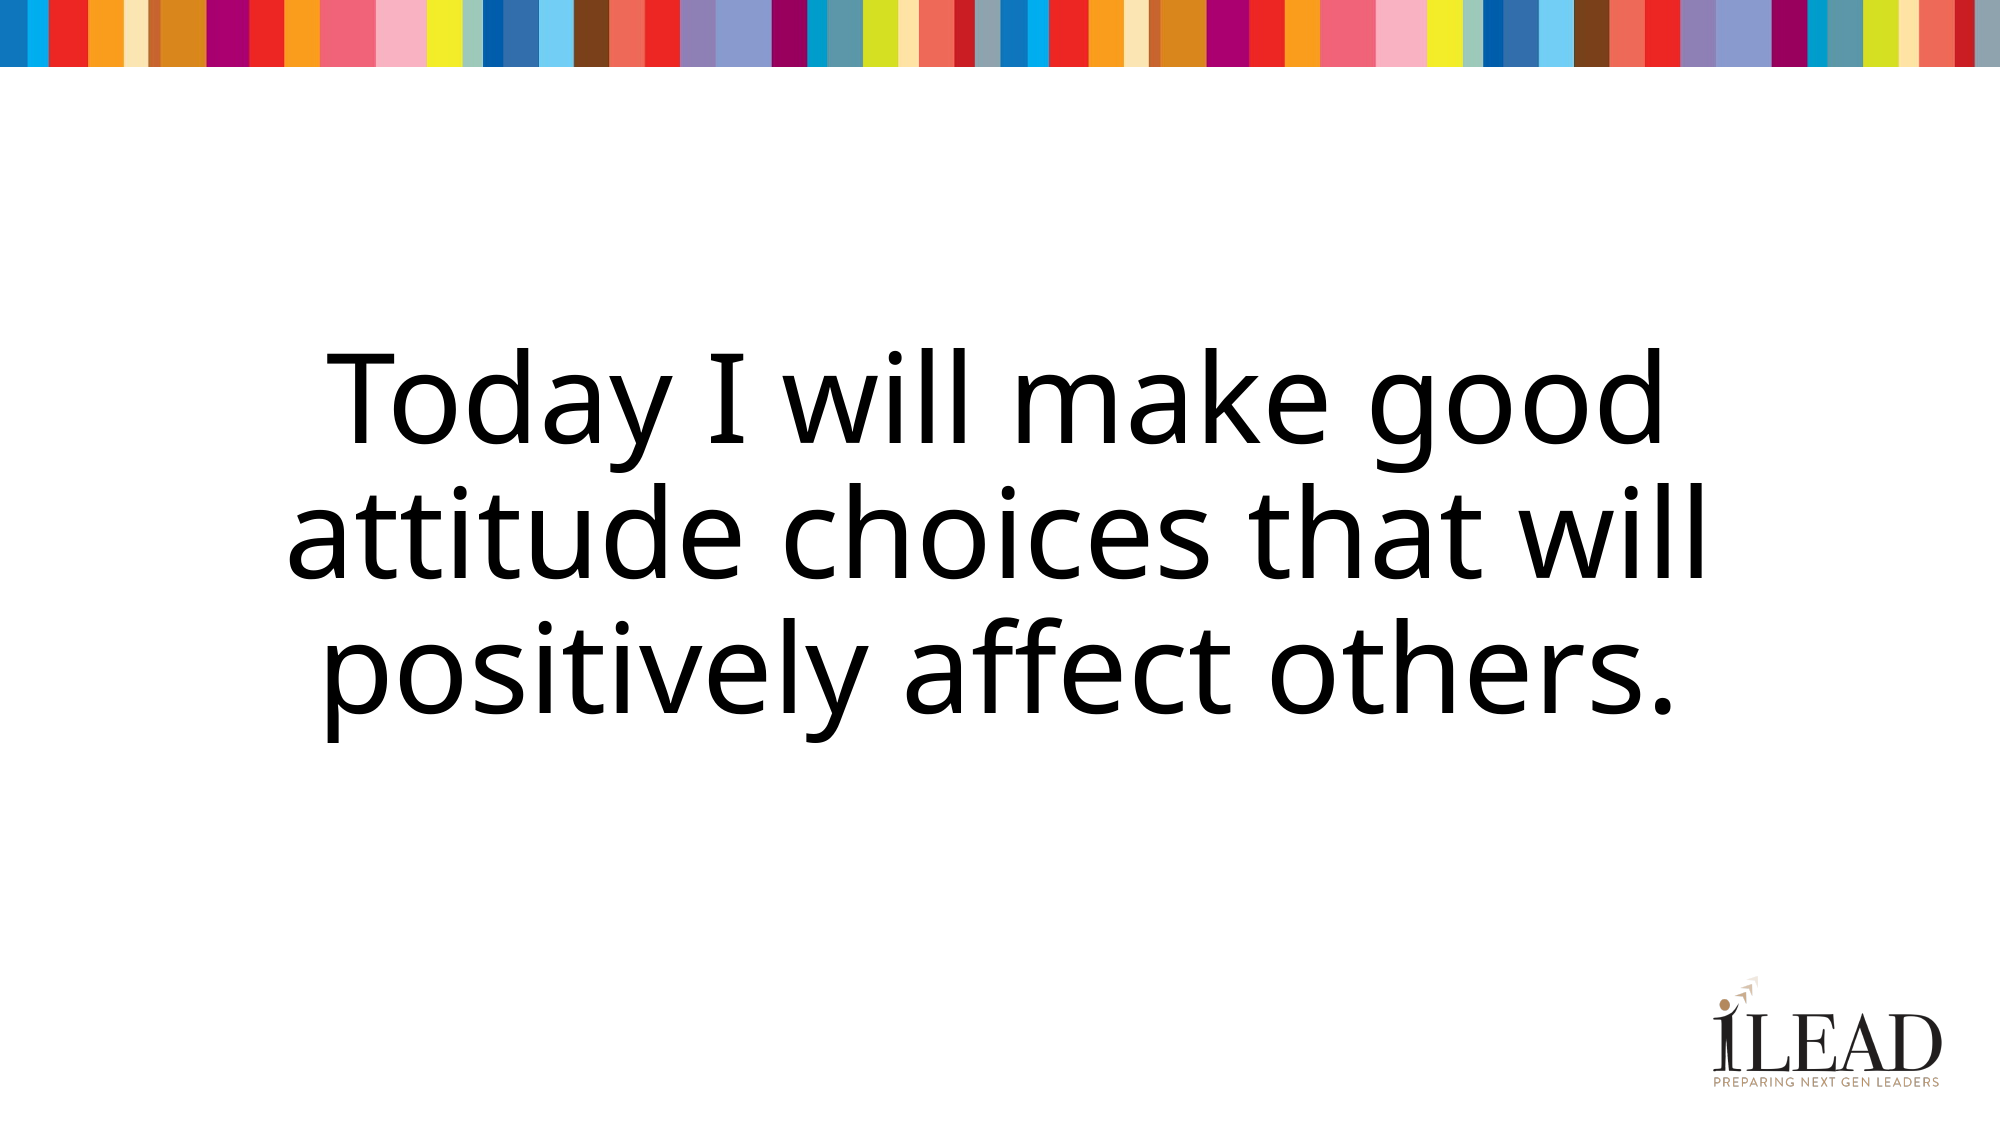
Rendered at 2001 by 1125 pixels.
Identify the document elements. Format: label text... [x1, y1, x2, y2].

title Today I will make good attitude choices that will positively affect others. [136, 280, 1862, 749]
picture [0, 0, 26, 67]
picture [1828, 0, 2000, 67]
picture [1048, 0, 1808, 67]
picture [828, 0, 1026, 67]
picture [48, 0, 808, 67]
picture [1709, 972, 1945, 1091]
